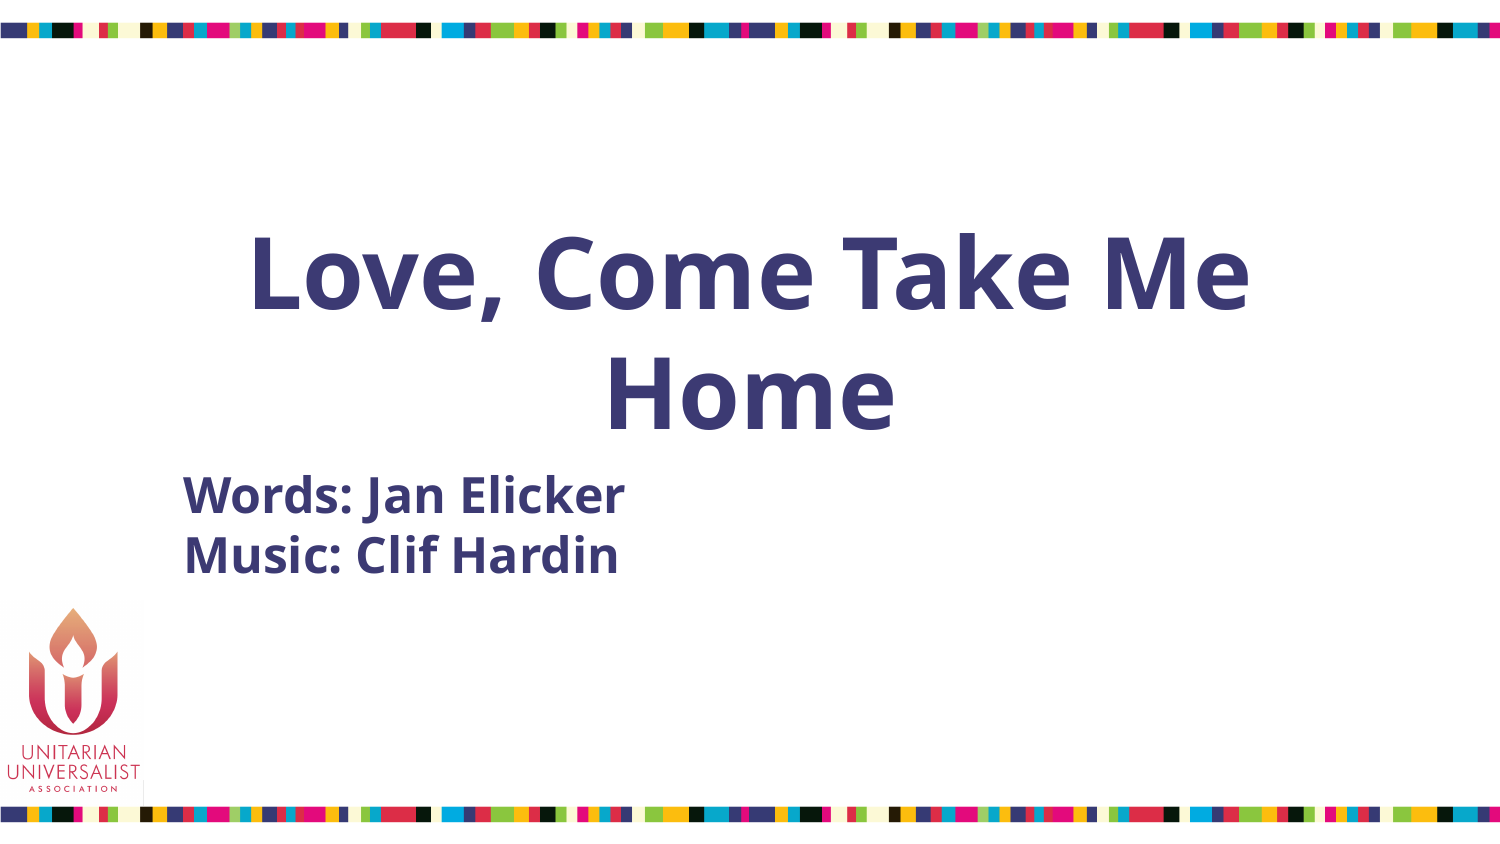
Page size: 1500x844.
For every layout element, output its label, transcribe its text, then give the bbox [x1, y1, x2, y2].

picture [0, 22, 1500, 40]
text_box Love, Come Take Me Home [74, 75, 1425, 465]
picture [0, 600, 1500, 824]
text_box Words: Jan Elicker Music: Clif Hardin [168, 448, 1495, 659]
